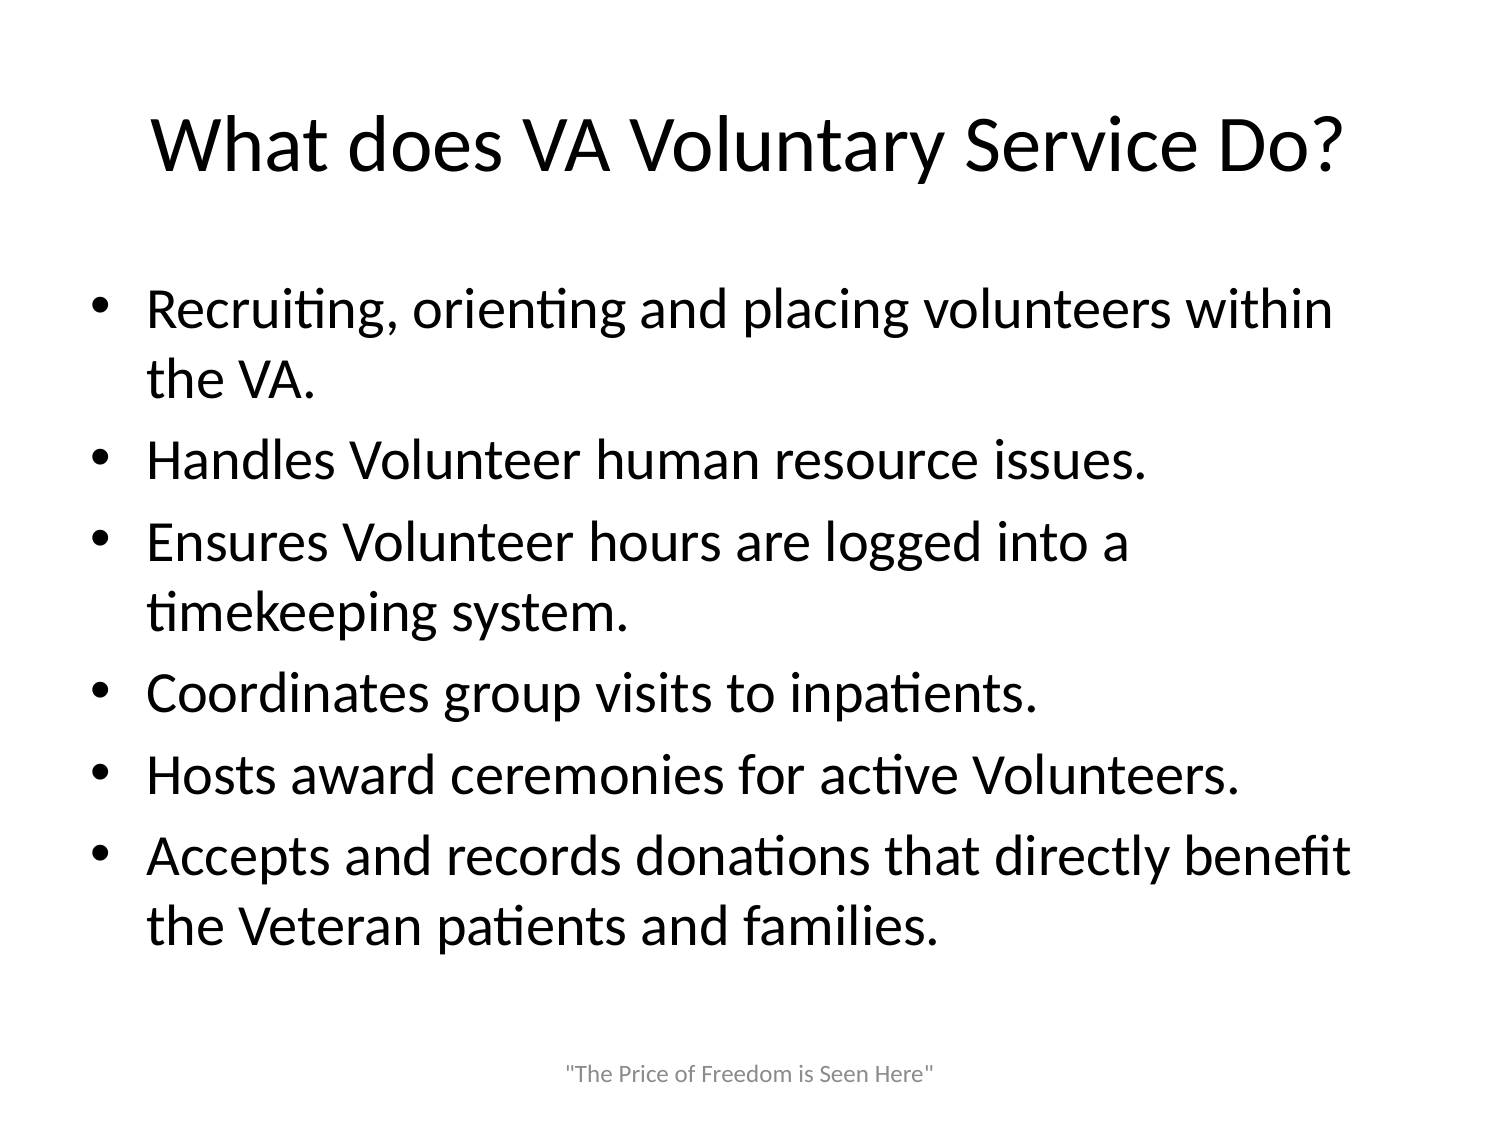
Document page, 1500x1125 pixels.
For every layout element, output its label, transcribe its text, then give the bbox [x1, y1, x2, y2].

title What does VA Voluntary Service Do? [75, 45, 1425, 233]
footer "The Price of Freedom is Seen Here" [512, 1042, 988, 1103]
list Recruiting, orienting and placing volunteers within the VA. Handles Volunteer human resource issues. Ensures Volunteer hours are logged into a timekeeping system. Coordinates group visits to inpatients. Hosts award ceremonies for active Volunteers. Accepts and records donations that directly benefit the Veteran patients and families. [75, 262, 1425, 1005]
